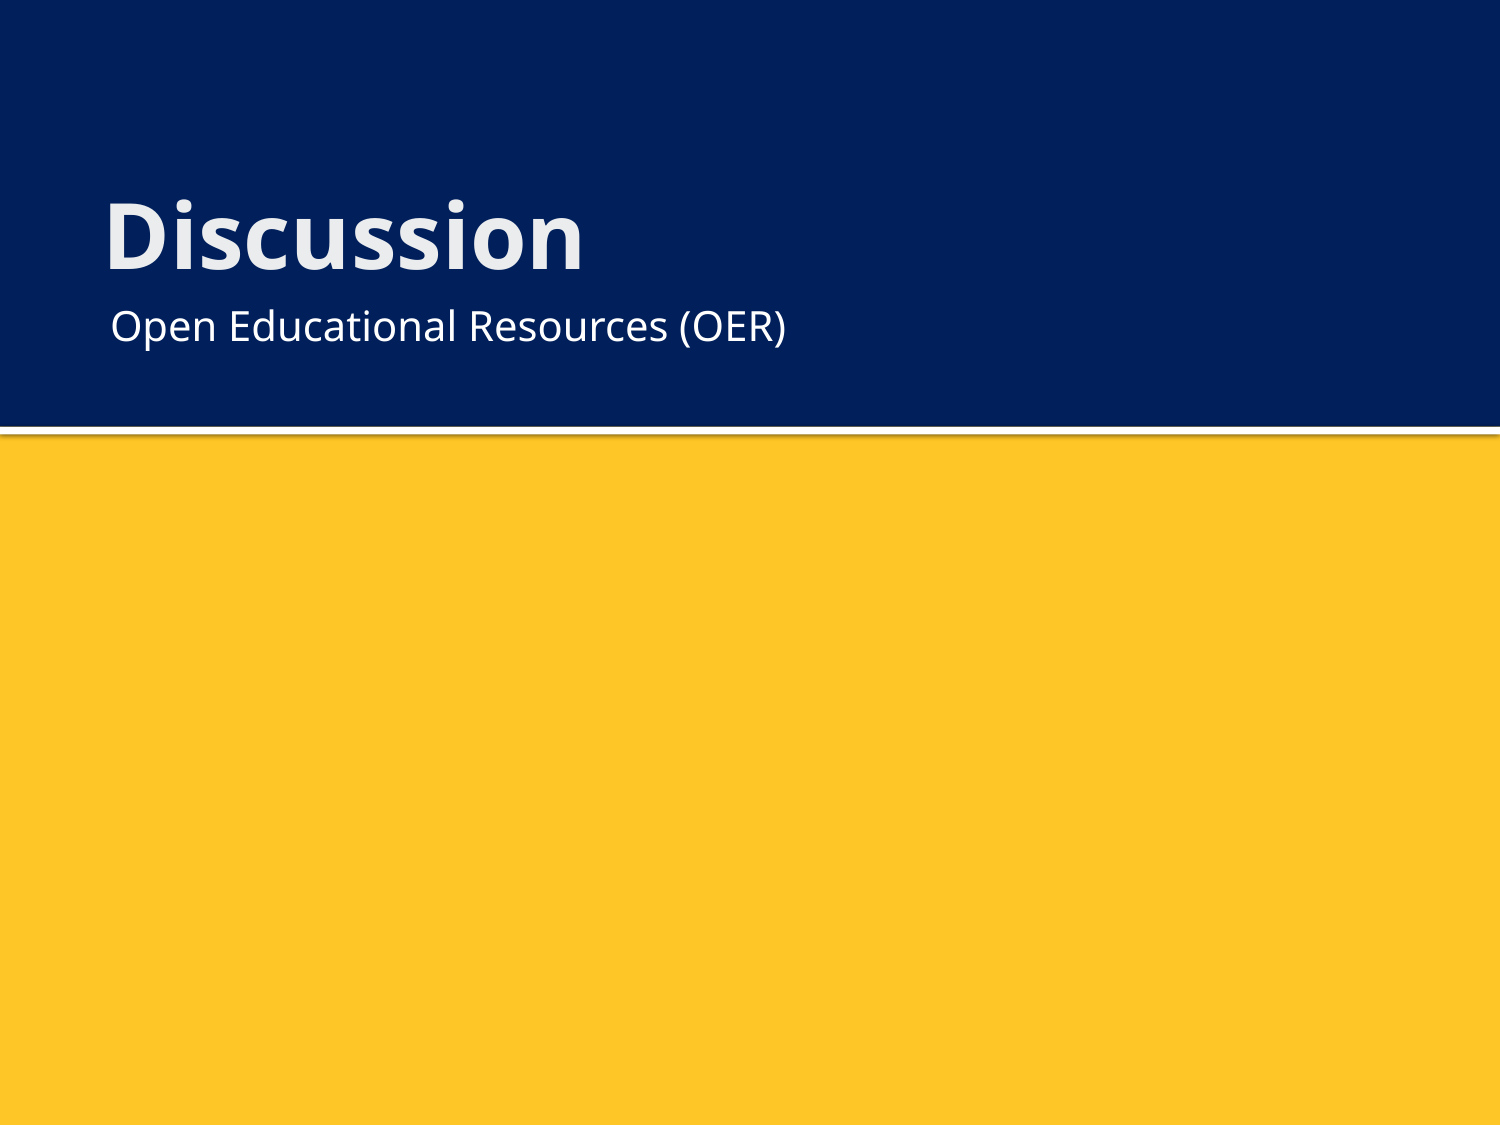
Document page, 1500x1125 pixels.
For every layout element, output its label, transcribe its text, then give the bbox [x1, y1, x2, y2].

title Discussion [87, 19, 1438, 289]
list Open Educational Resources (OER) [85, 299, 1438, 413]
